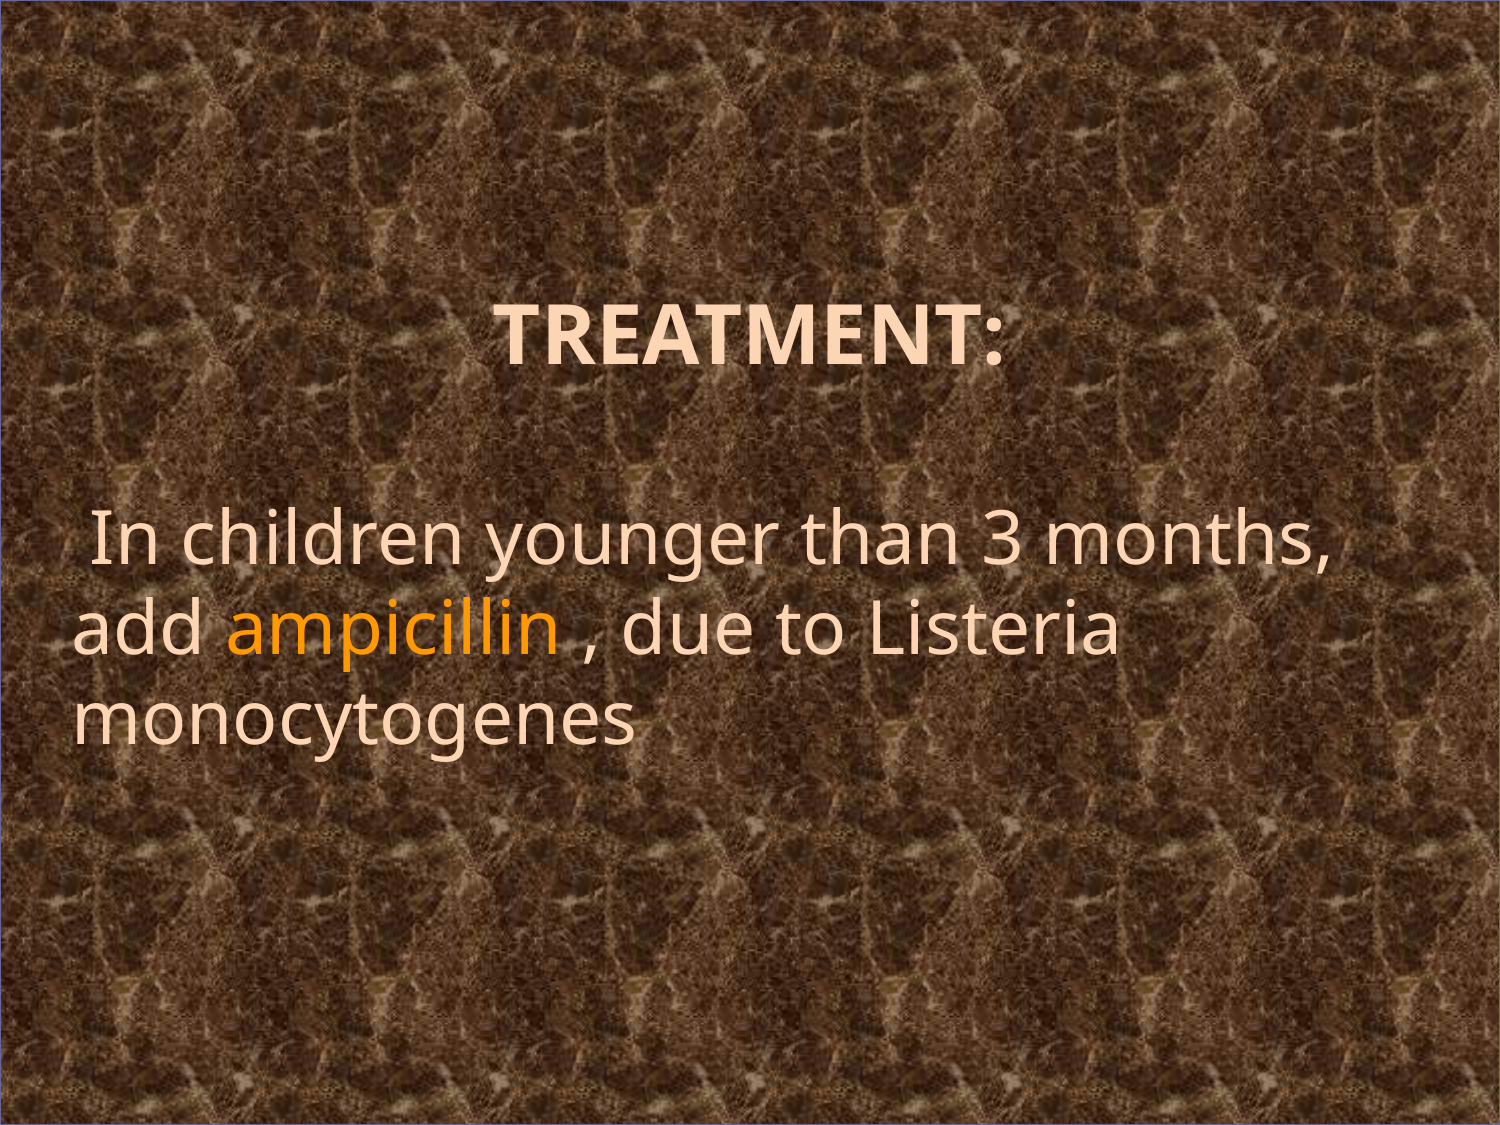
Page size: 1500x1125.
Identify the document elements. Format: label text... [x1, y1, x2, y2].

text_box TREATMENT: In children younger than 3 months, add ampicillin , due to Listeria monocytogenes [0, 0, 1500, 1125]
